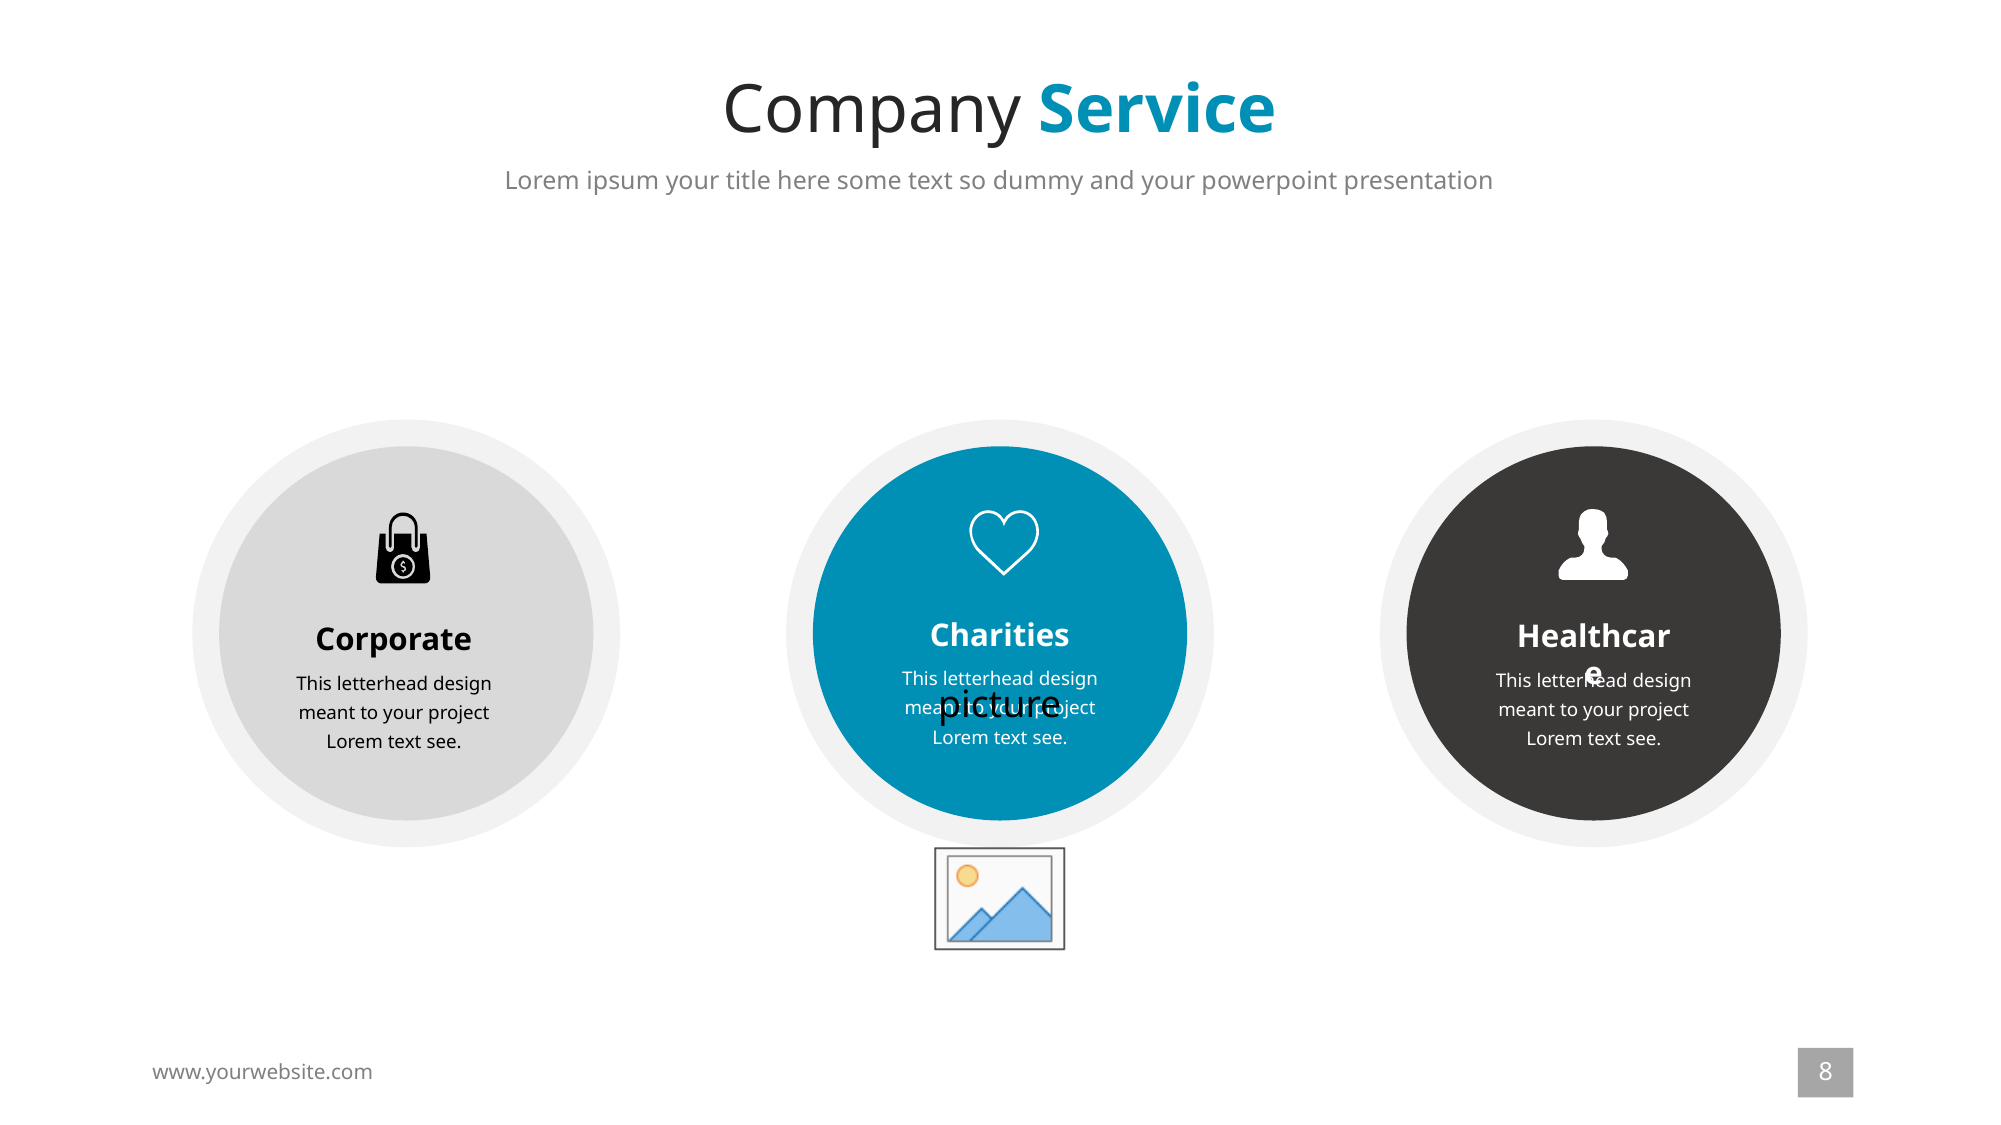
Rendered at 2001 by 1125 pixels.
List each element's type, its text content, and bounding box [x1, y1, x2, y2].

picture [991, 697, 996, 715]
picture [940, 698, 946, 725]
picture [1004, 698, 1009, 715]
picture [0, 672, 2000, 1125]
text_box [192, 419, 1808, 672]
list Lorem ipsum your title here some text so dummy and your powerpoint presentation [137, 160, 1863, 207]
picture [1028, 701, 1032, 716]
picture [903, 672, 911, 684]
title Company Service [137, 55, 1863, 160]
picture [1015, 698, 1021, 715]
